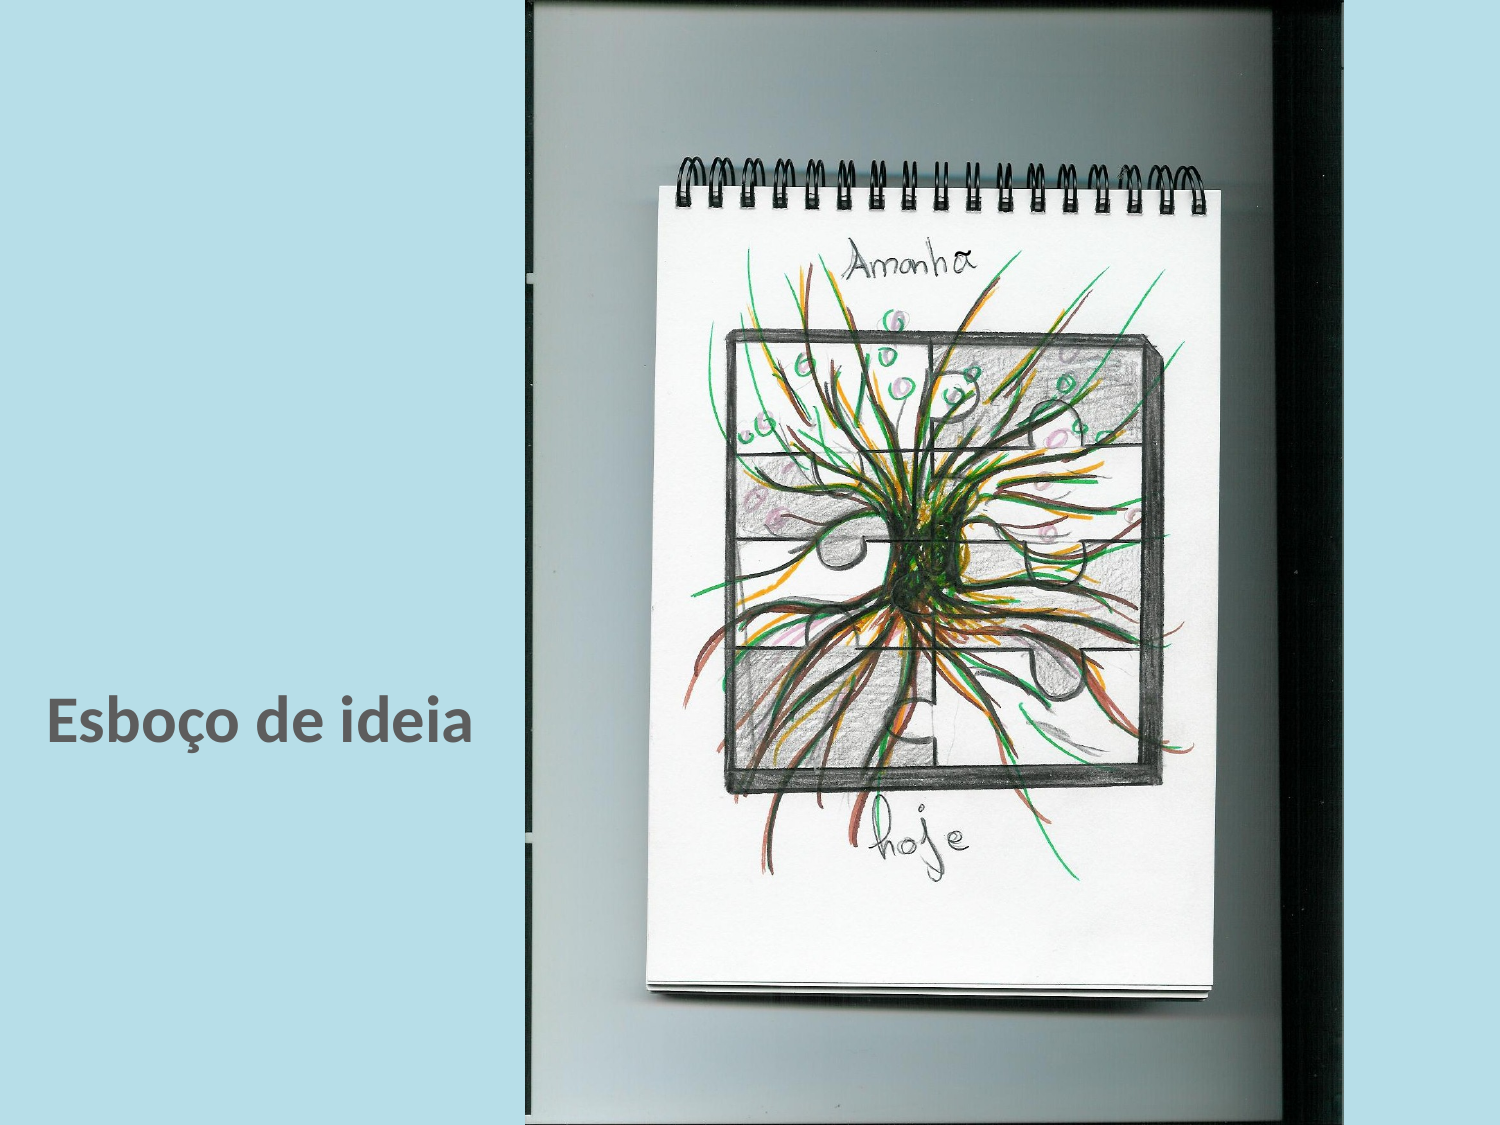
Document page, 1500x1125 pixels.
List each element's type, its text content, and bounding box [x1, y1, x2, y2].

text_box Esboço de ideia [31, 668, 491, 764]
picture [525, 0, 1345, 1125]
